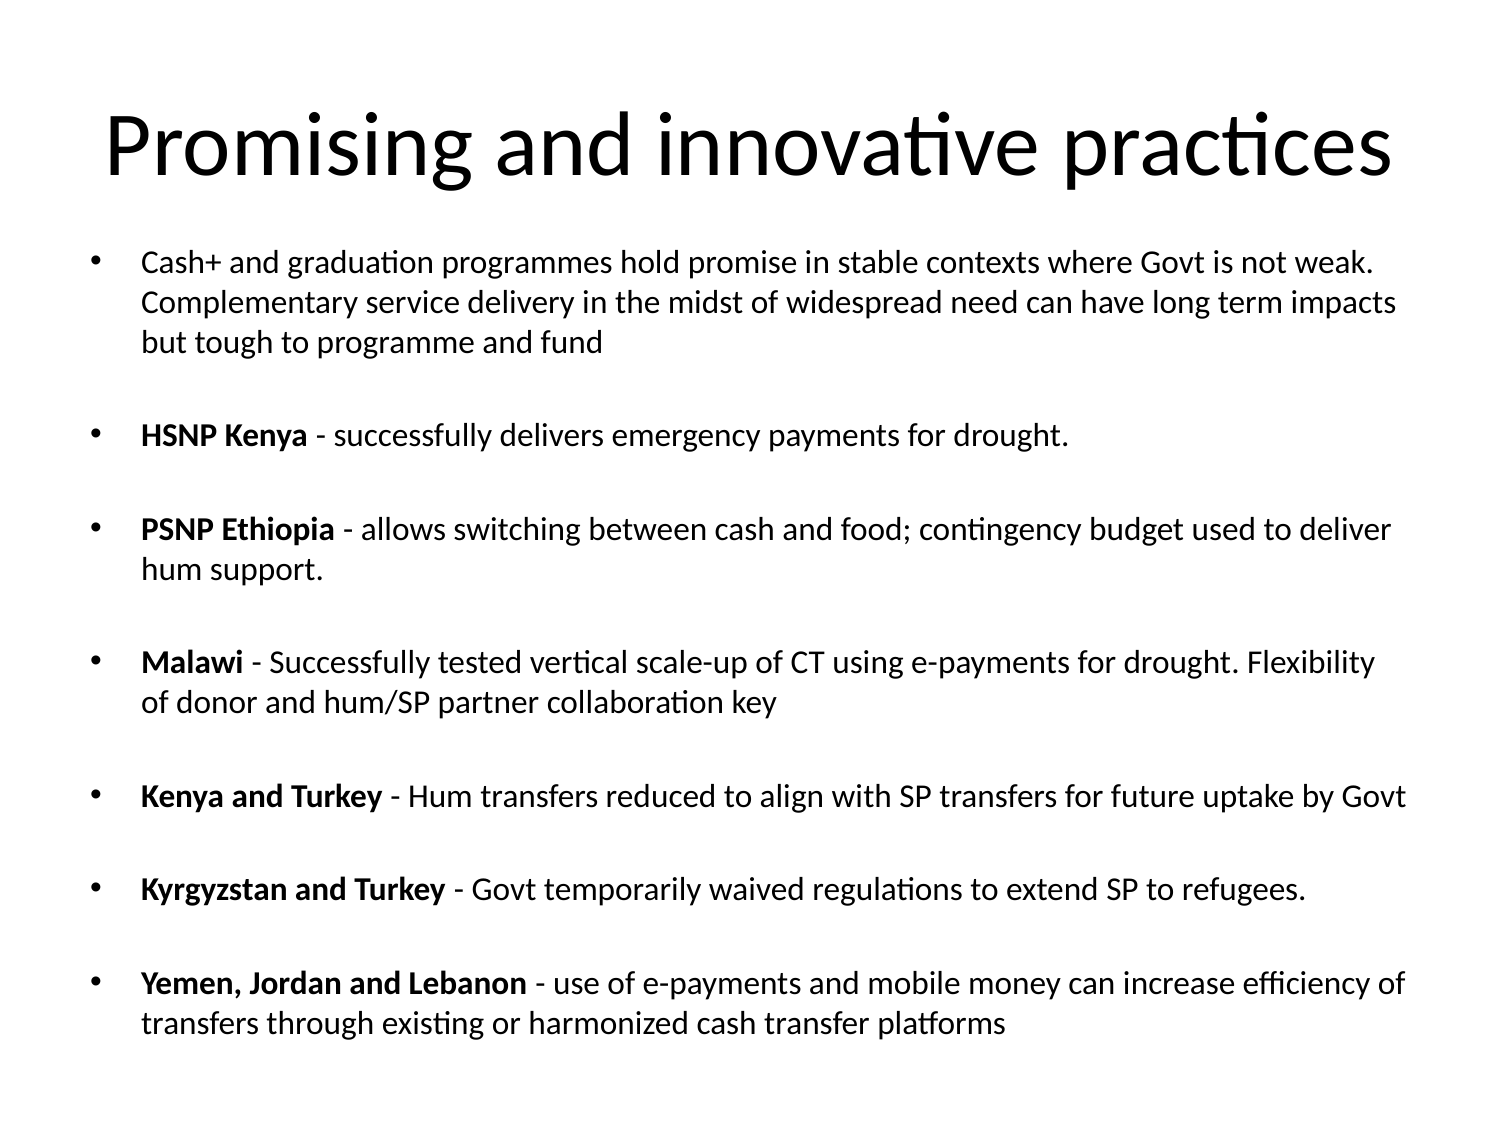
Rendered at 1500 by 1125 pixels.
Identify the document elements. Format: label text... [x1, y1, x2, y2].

list Cash+ and graduation programmes hold promise in stable contexts where Govt is not weak. Complementary service delivery in the midst of widespread need can have long term impacts but tough to programme and fund HSNP Kenya - successfully delivers emergency payments for drought. PSNP Ethiopia - allows switching between cash and food; contingency budget used to deliver hum support. Malawi - Successfully tested vertical scale-up of CT using e-payments for drought. Flexibility of donor and hum/SP partner collaboration key Kenya and Turkey - Hum transfers reduced to align with SP transfers for future uptake by Govt Kyrgyzstan and Turkey - Govt temporarily waived regulations to extend SP to refugees. Yemen, Jordan and Lebanon - use of e-payments and mobile money can increase efficiency of transfers through existing or harmonized cash transfer platforms [75, 232, 1425, 1104]
title Promising and innovative practices [75, 45, 1425, 232]
